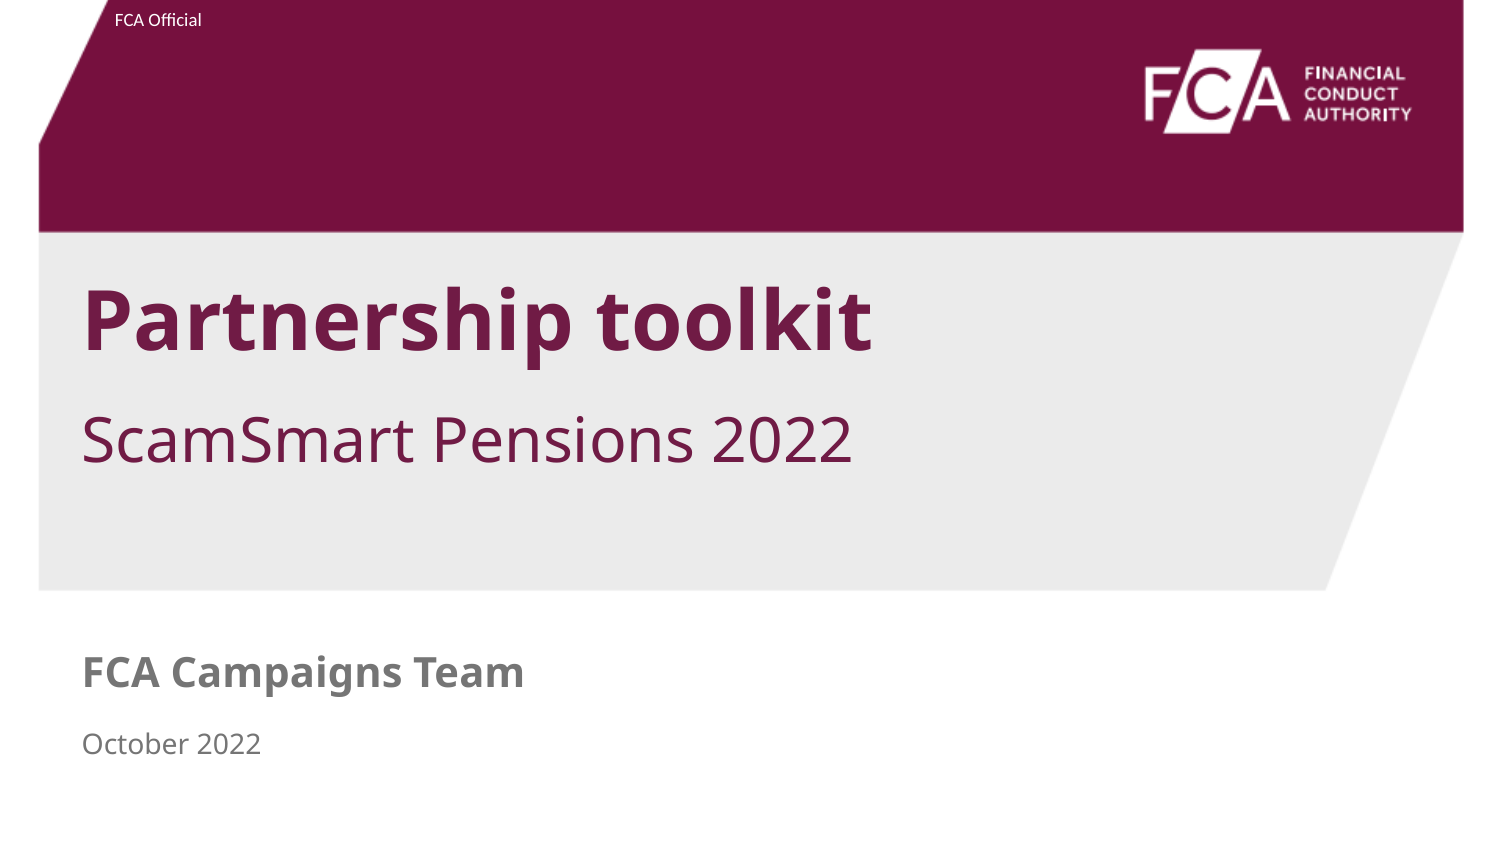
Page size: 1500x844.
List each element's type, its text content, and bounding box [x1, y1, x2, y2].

list October 2022 [66, 718, 1299, 768]
list FCA Campaigns Team [66, 638, 1299, 710]
list ScamSmart Pensions 2022 [66, 401, 1299, 570]
list Partnership toolkit [66, 254, 1299, 375]
